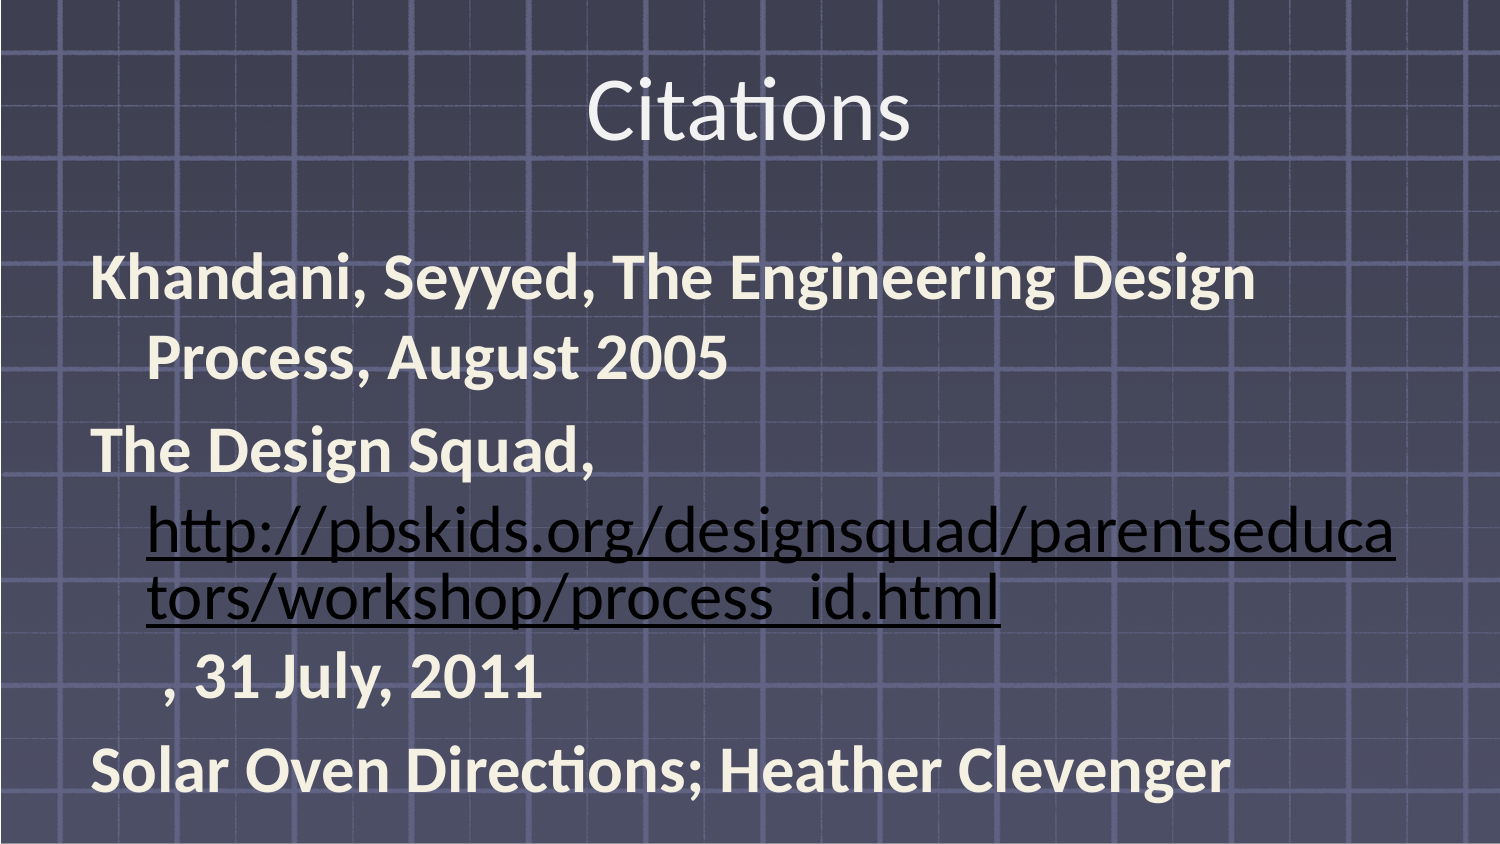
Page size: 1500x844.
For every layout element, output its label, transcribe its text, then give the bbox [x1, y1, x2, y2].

picture [0, 0, 1500, 844]
list Khandani, Seyyed, The Engineering Design Process, August 2005 The Design Squad, http://pbskids.org/designsquad/parentseducators/workshop/process_id.html , 31 July, 2011 Solar Oven Directions; Heather Clevenger [75, 225, 1425, 792]
title Citations [75, 33, 1425, 175]
